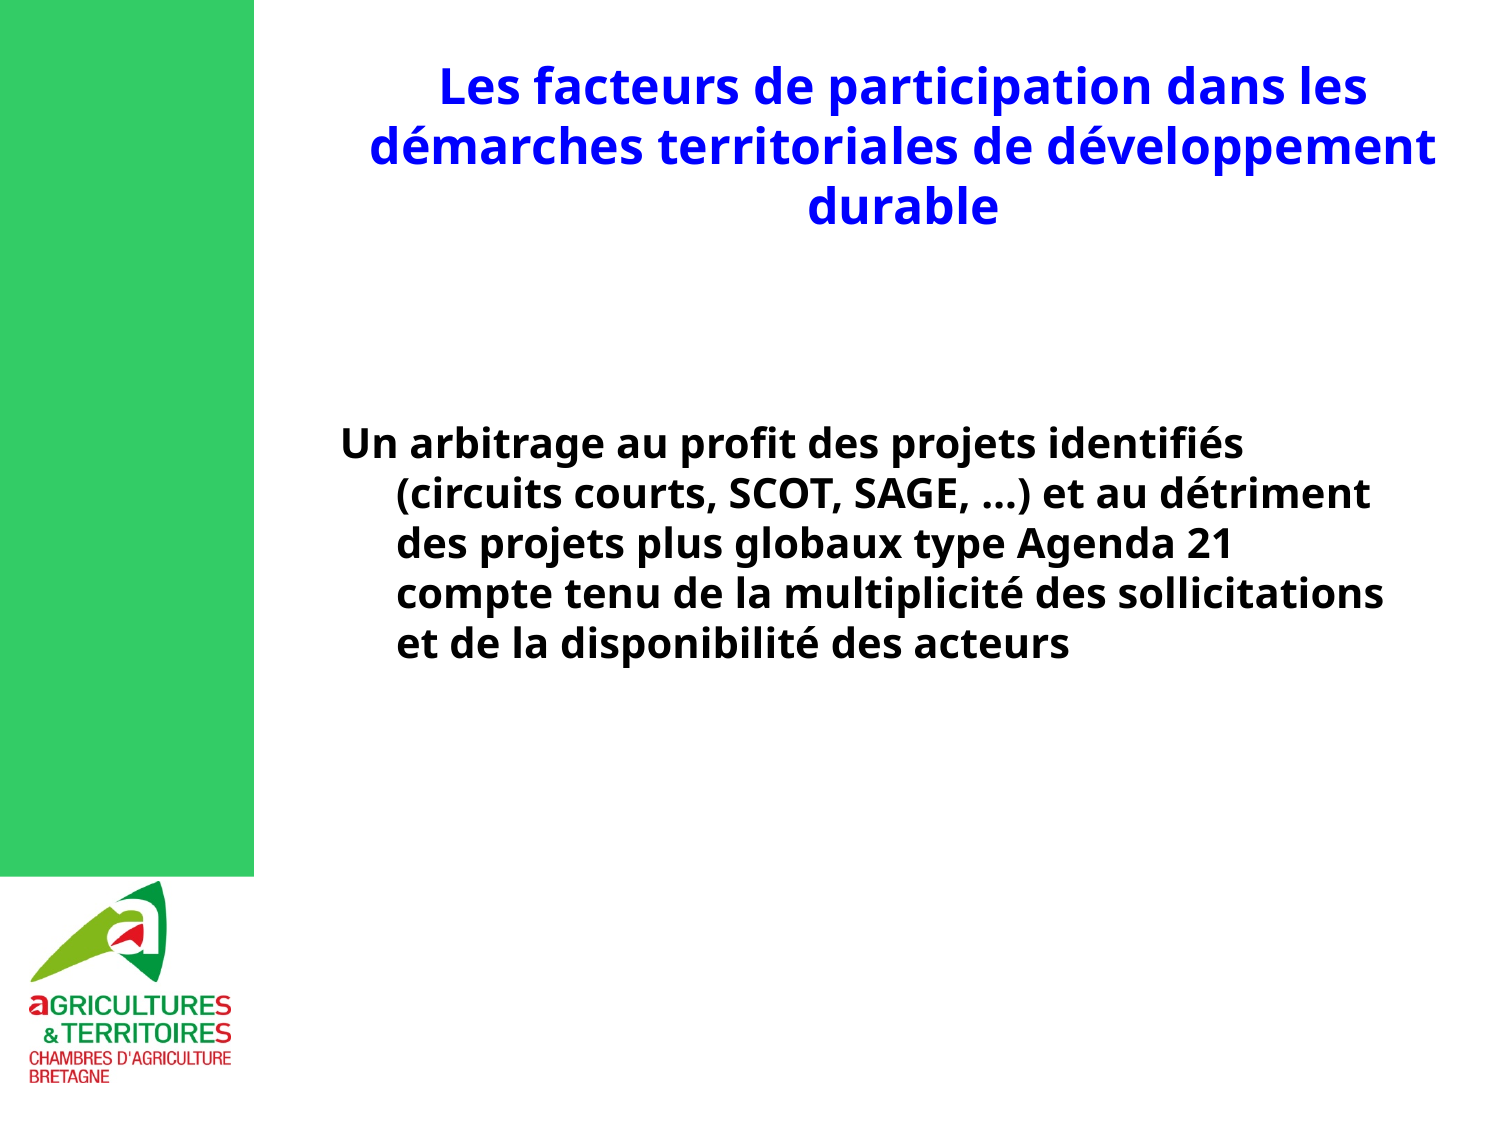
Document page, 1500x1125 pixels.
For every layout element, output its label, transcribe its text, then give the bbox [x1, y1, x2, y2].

list Un arbitrage au profit des projets identifiés (circuits courts, SCOT, SAGE, …) et au détriment des projets plus globaux type Agenda 21 compte tenu de la multiplicité des sollicitations et de la disponibilité des acteurs [324, 408, 1412, 740]
picture [29, 881, 231, 1083]
title Les facteurs de participation dans les démarches territoriales de développement durable [336, 44, 1471, 244]
